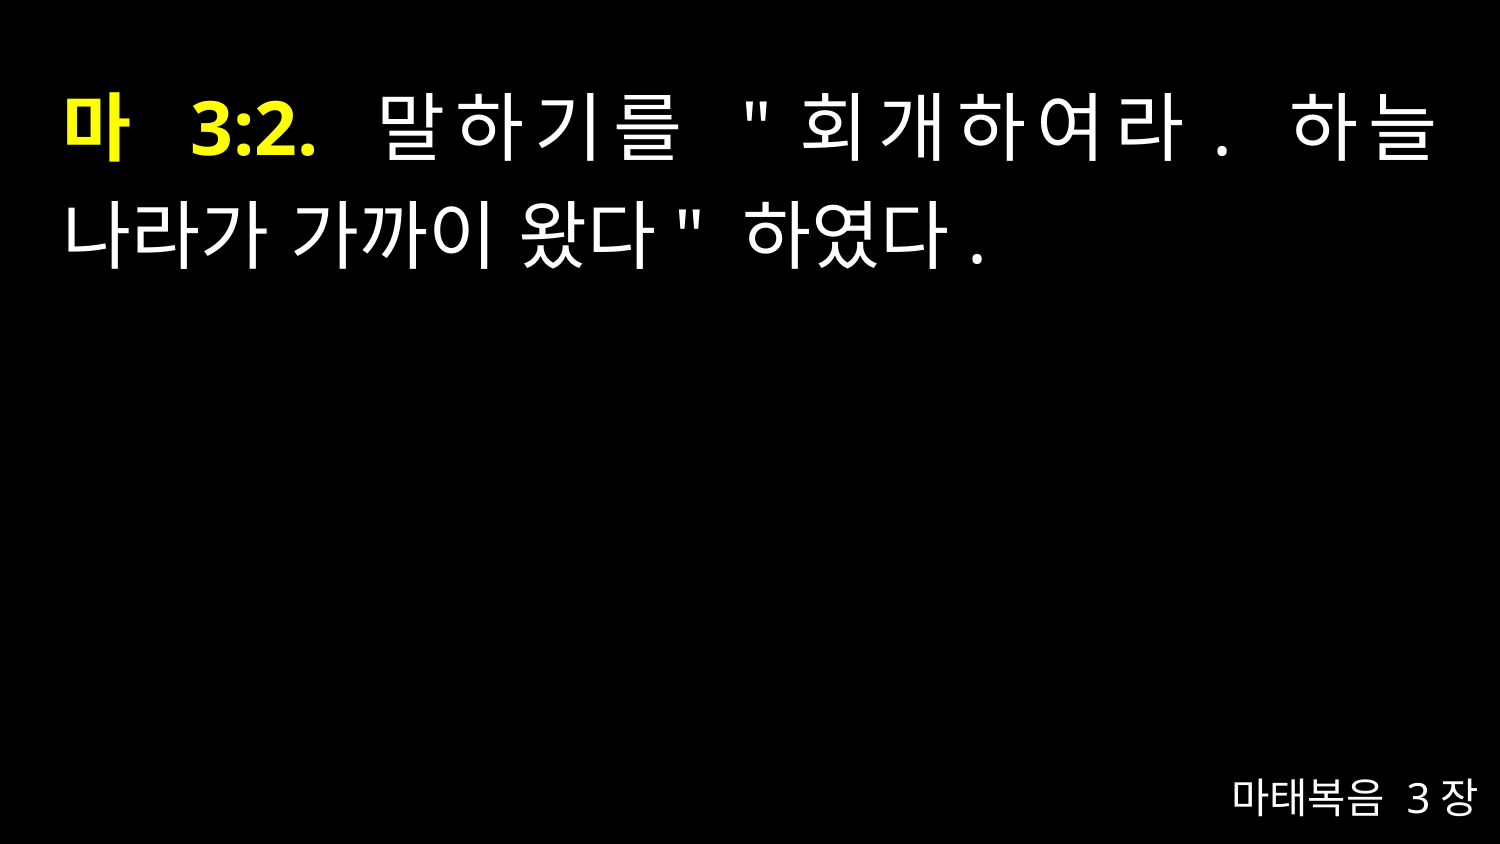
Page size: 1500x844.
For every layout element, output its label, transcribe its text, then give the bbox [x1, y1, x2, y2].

subtitle 마태복음 3장 [916, 770, 1500, 844]
title 마 3:2. 말하기를 "회개하여라. 하늘 나라가 가까이 왔다" 하였다. [0, 0, 1500, 844]
